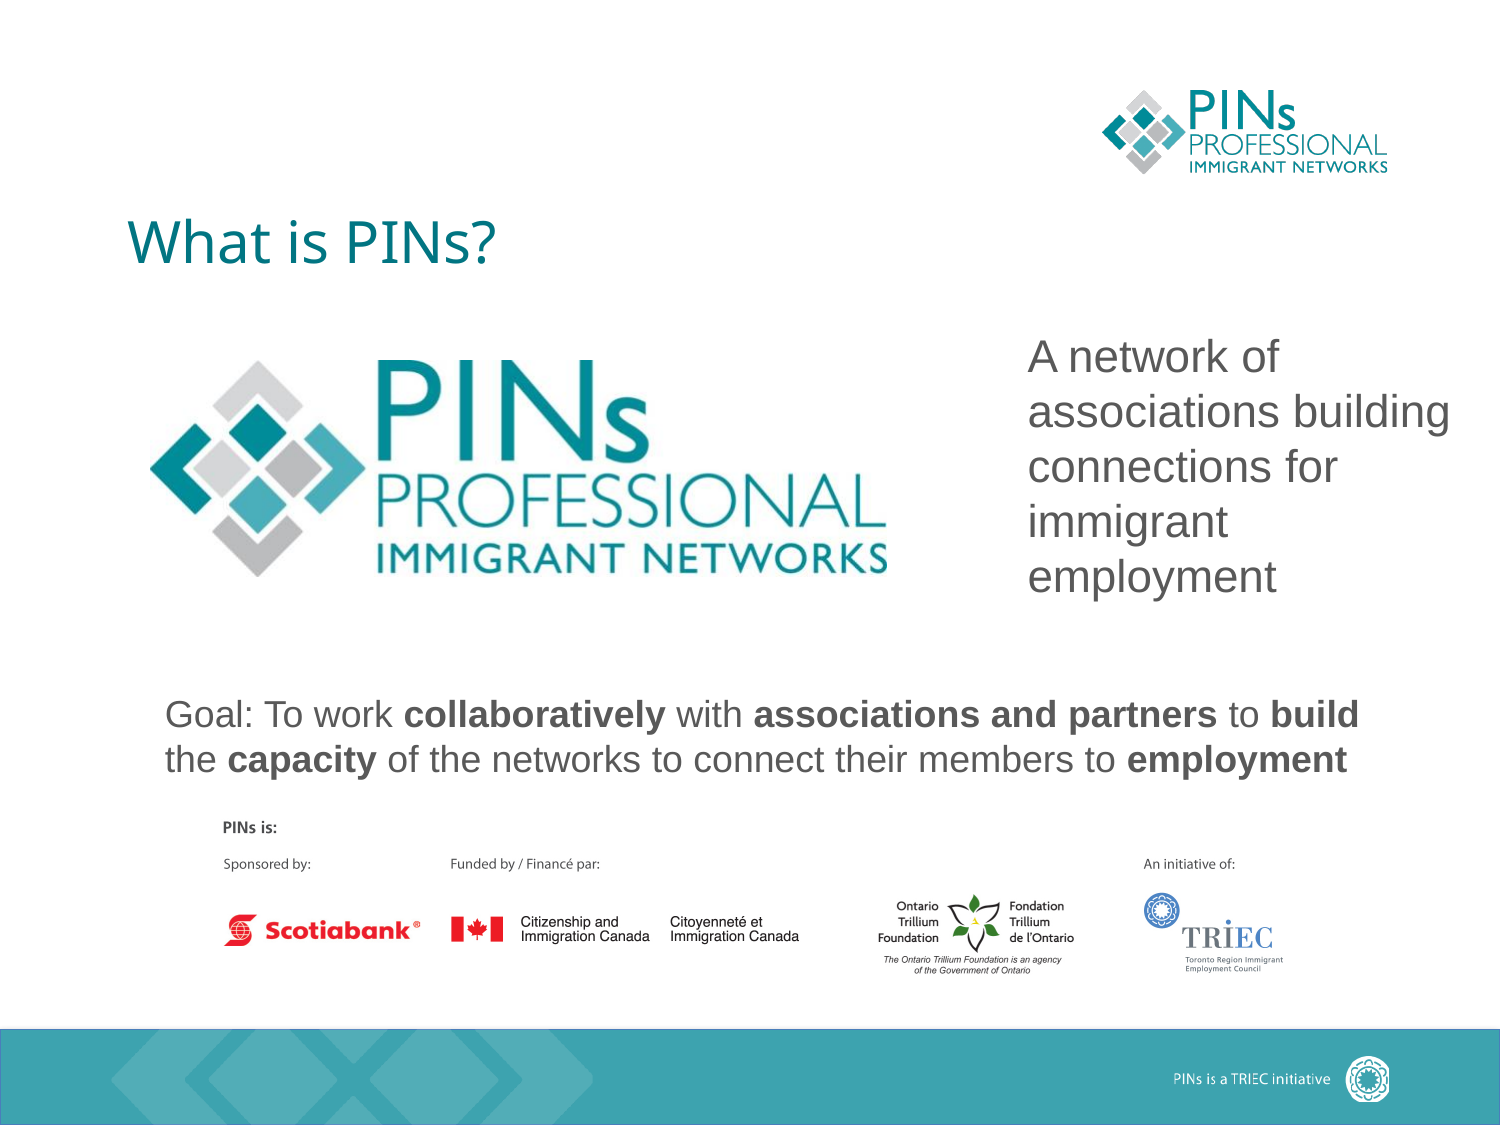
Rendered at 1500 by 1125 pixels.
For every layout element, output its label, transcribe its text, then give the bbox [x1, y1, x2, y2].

text_box Goal: To work collaboratively with associations and partners to build the capacity of the networks to connect their members to employment [150, 682, 1388, 787]
picture [216, 814, 1284, 979]
title What is PINs? [112, 197, 1388, 329]
picture [1088, 68, 1401, 196]
picture [149, 360, 887, 577]
subtitle A network of associations building connections for immigrant employment [1012, 319, 1470, 449]
